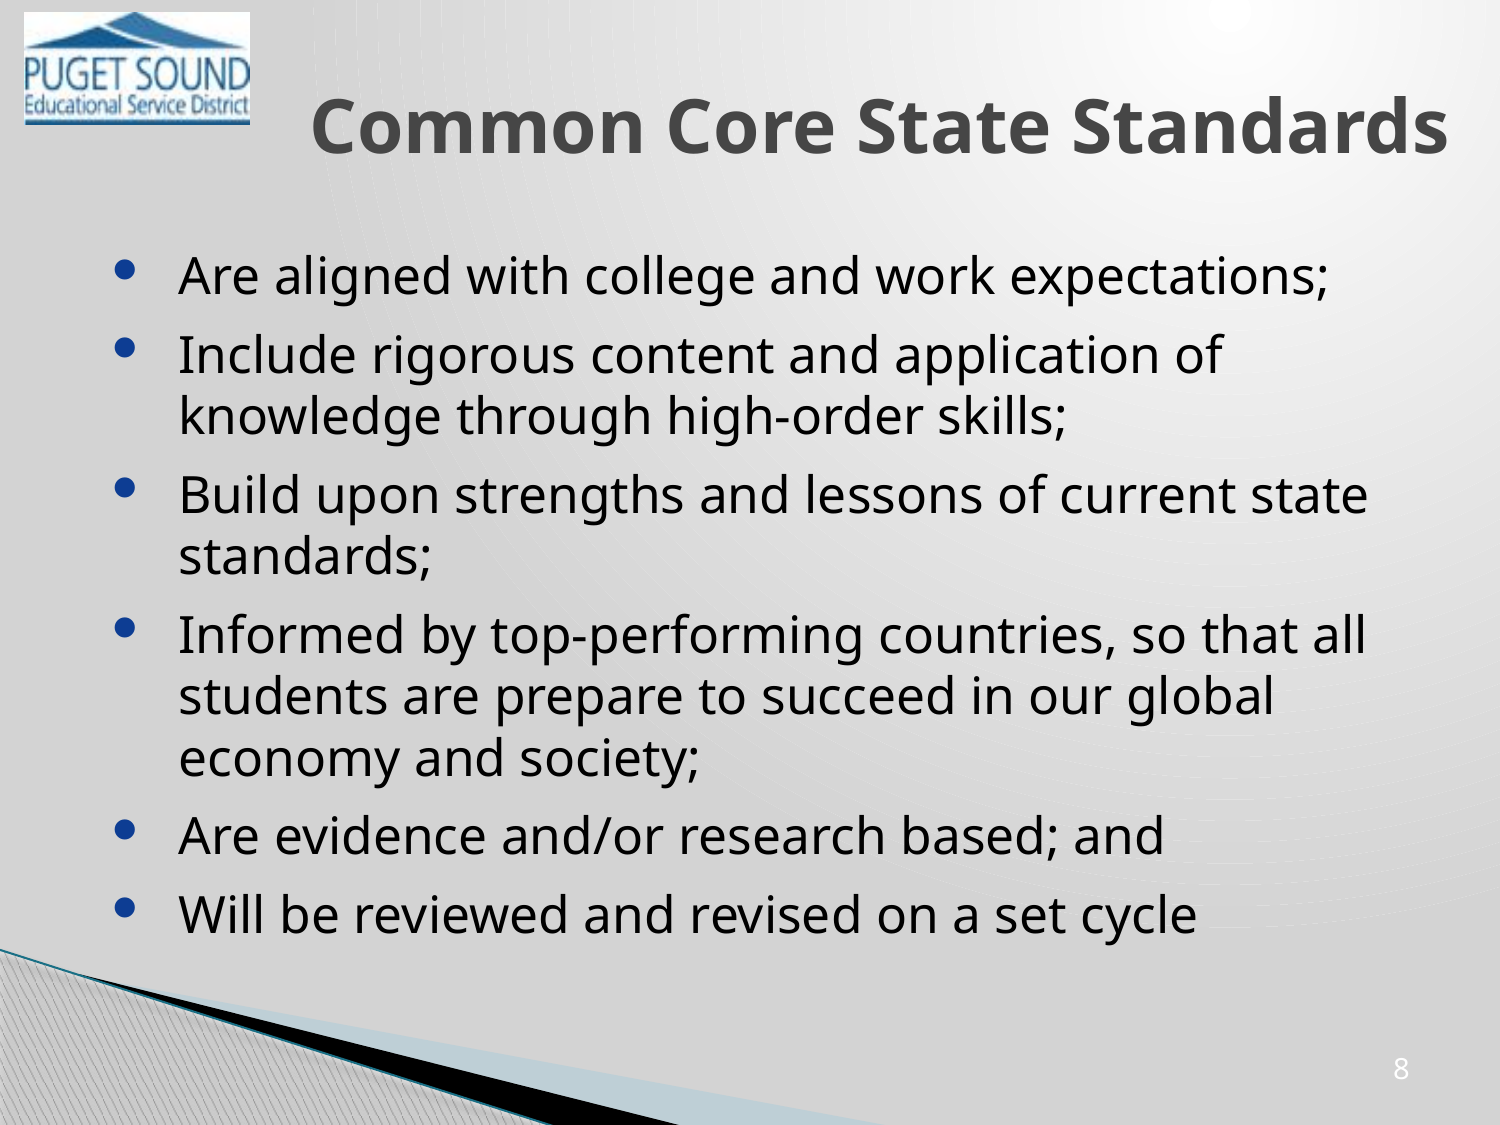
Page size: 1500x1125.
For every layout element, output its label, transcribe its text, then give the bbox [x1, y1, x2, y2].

slide_number 8 [1299, 1042, 1425, 1103]
picture [24, 12, 250, 125]
list Are aligned with college and work expectations; Include rigorous content and application of knowledge through high-order skills; Build upon strengths and lessons of current state standards; Informed by top-performing countries, so that all students are prepare to succeed in our global economy and society; Are evidence and/or research based; and Will be reviewed and revised on a set cycle [75, 235, 1425, 956]
title Common Core State Standards [294, 54, 1475, 194]
